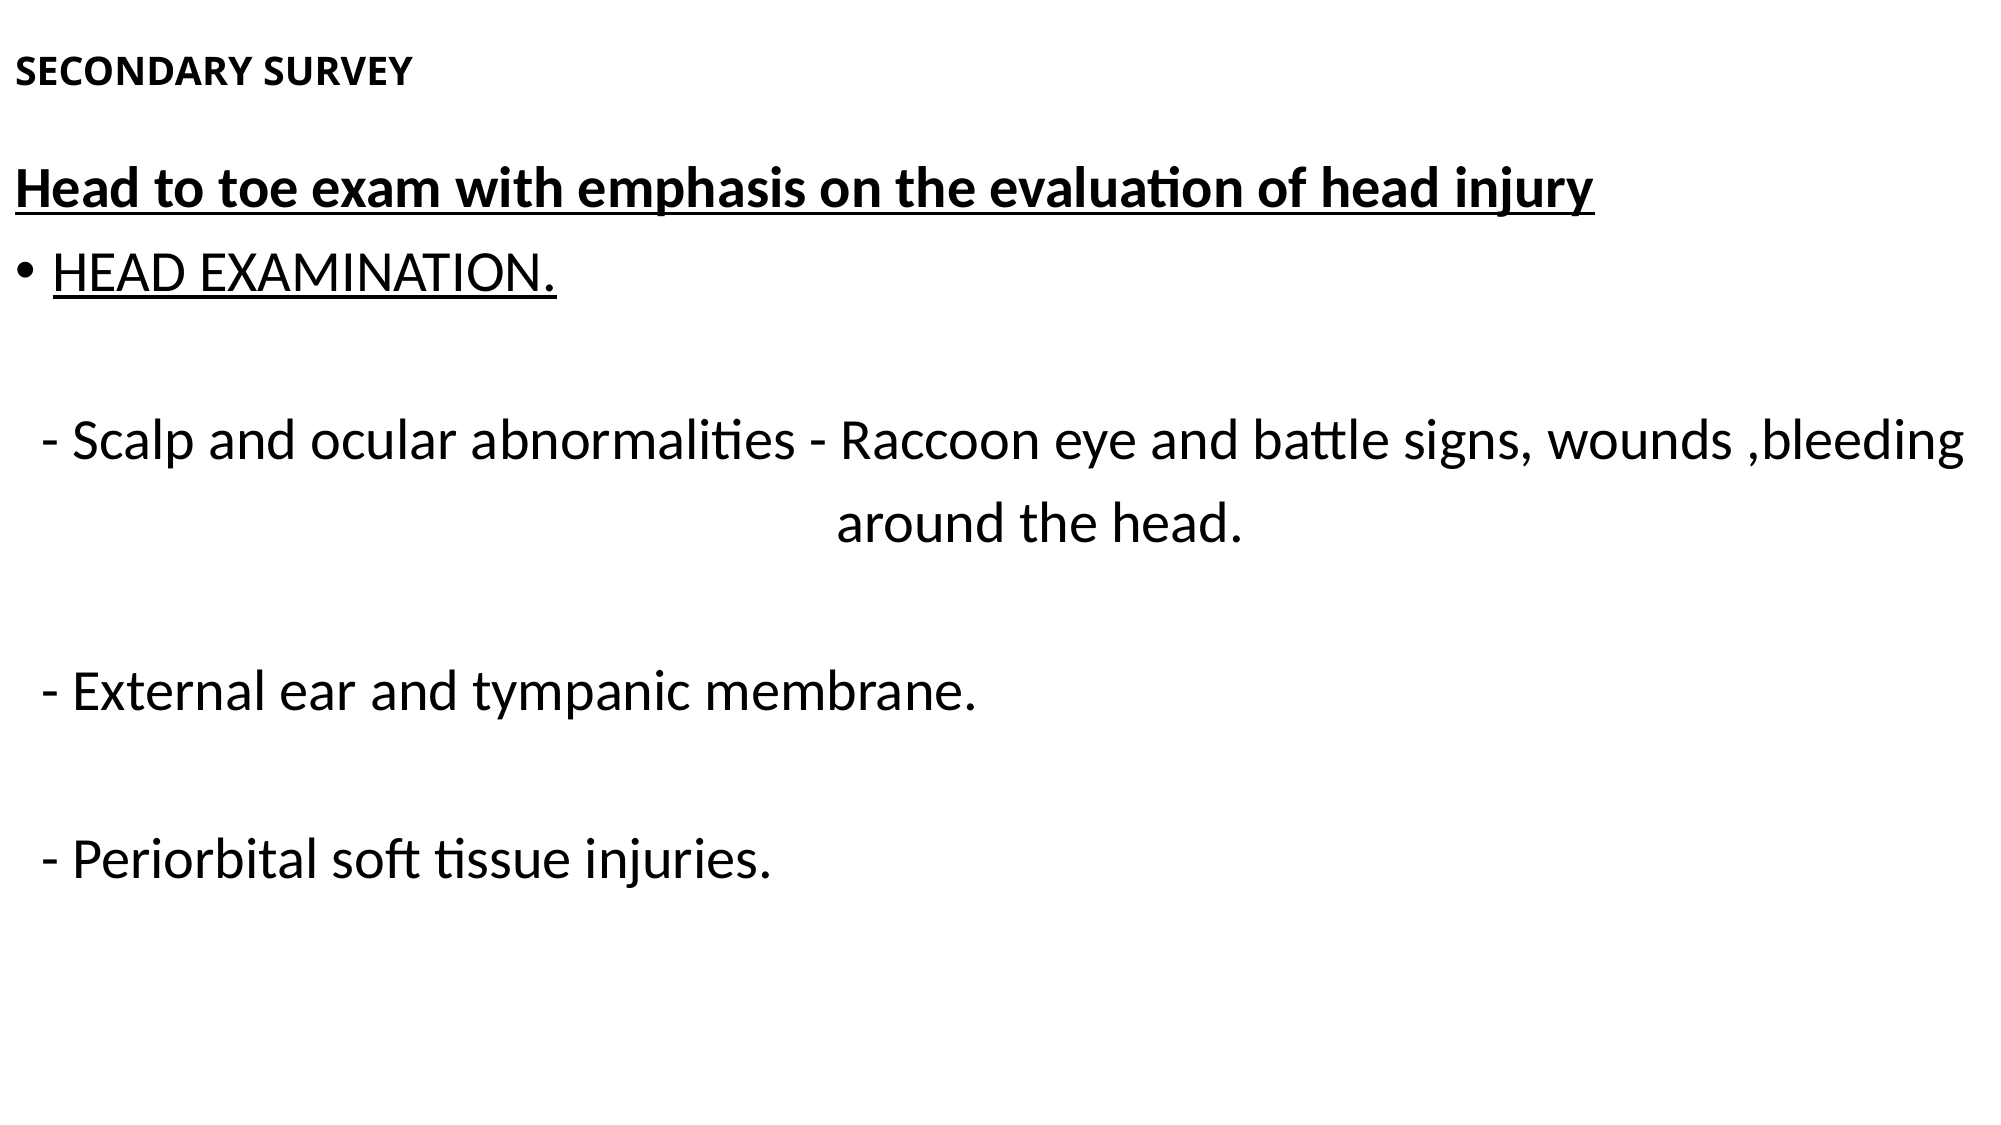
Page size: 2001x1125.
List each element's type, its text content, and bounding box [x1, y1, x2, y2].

title SECONDARY SURVEY [0, 0, 1863, 149]
list Head to toe exam with emphasis on the evaluation of head injury HEAD EXAMINATION. - Scalp and ocular abnormalities - Raccoon eye and battle signs, wounds ,bleeding around the head. - External ear and tympanic membrane. - Periorbital soft tissue injuries. [0, 149, 2000, 1125]
